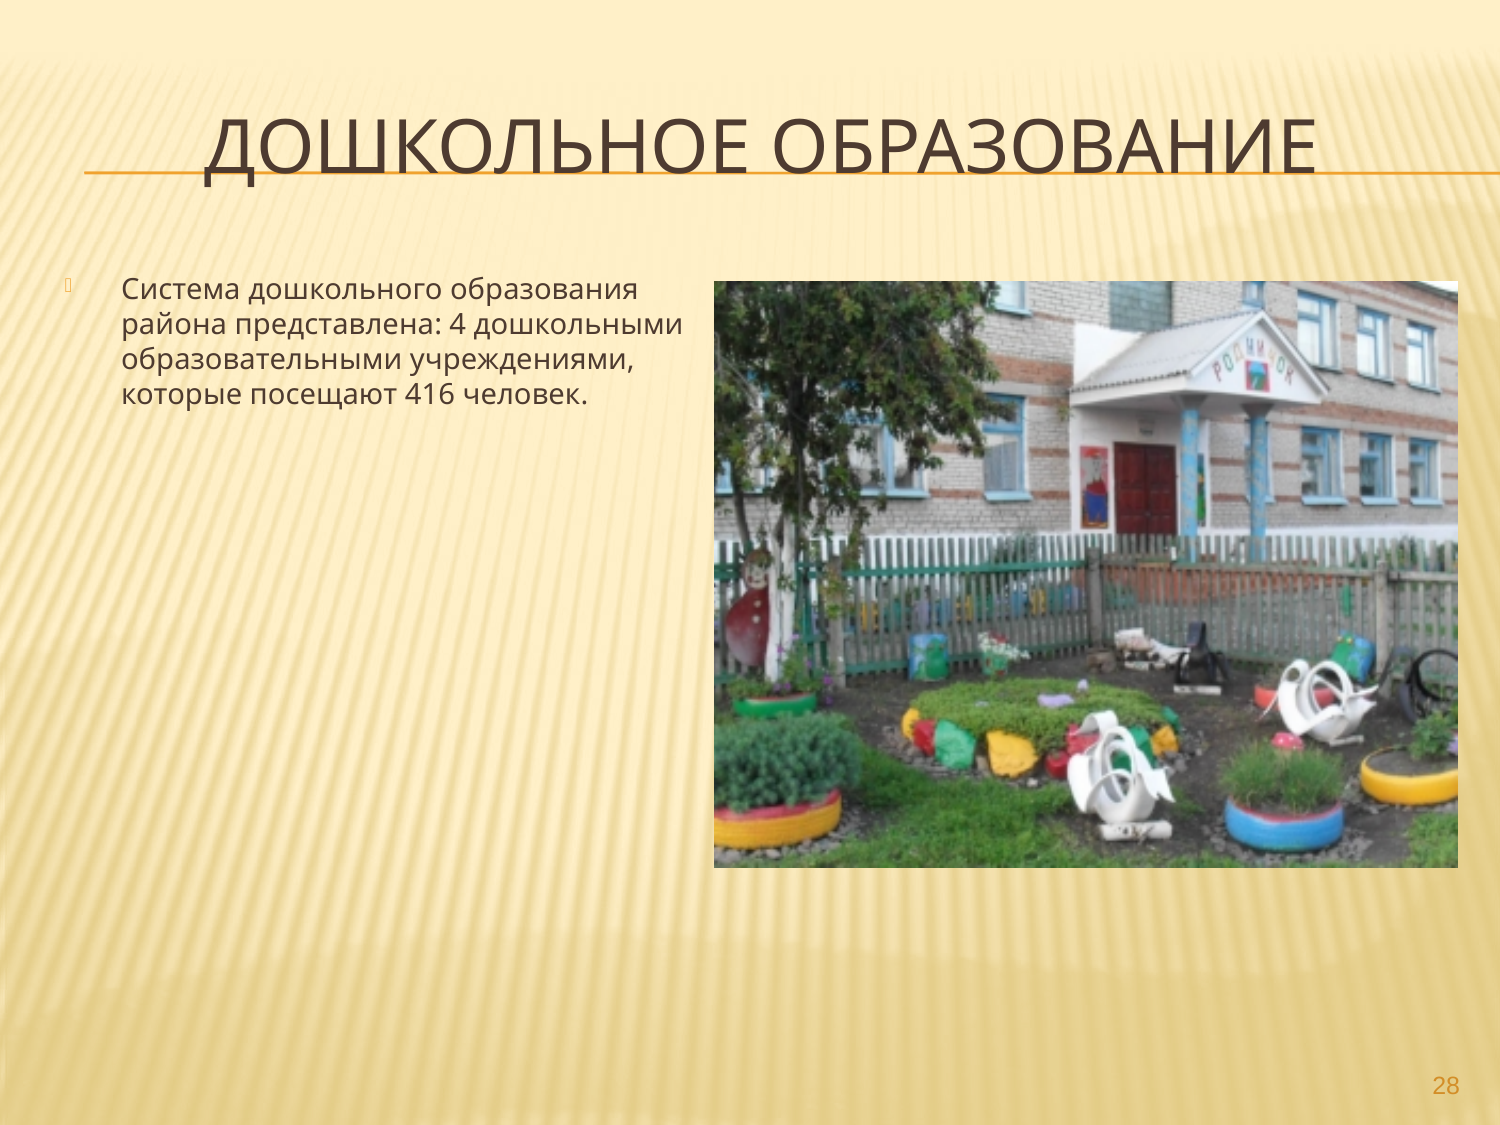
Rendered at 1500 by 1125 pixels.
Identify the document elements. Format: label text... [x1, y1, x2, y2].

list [714, 280, 1458, 868]
title Дошкольное образование [49, 75, 1475, 213]
slide_number 28 [1350, 1062, 1475, 1103]
list Система дошкольного образования района представлена: 4 дошкольными образовательными учреждениями, которые посещают 416 человек. [50, 262, 738, 1038]
